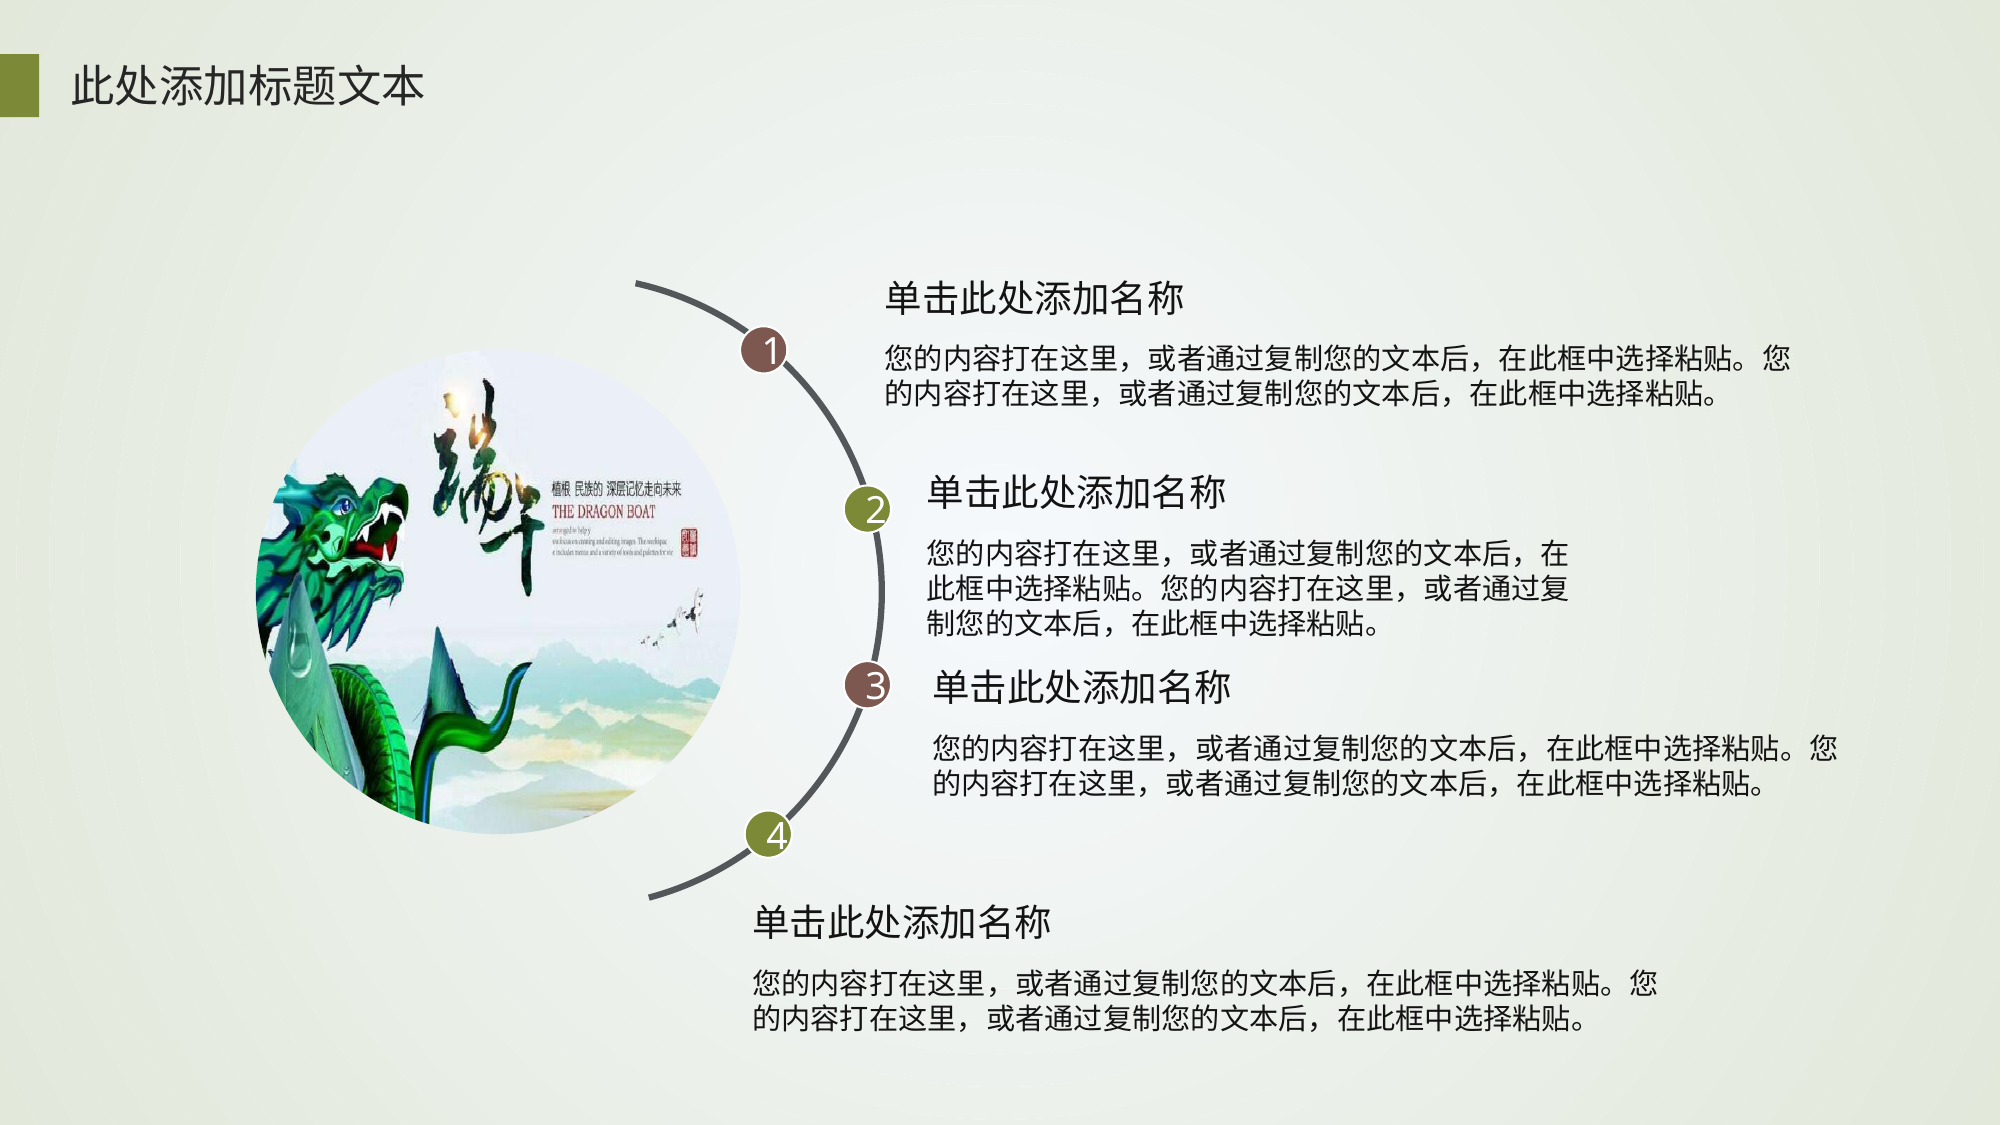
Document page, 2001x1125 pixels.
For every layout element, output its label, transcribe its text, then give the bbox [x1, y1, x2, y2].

text_box 您的内容打在这里，或者通过复制您的文本后，在此框中选择粘贴。您的内容打在这里，或者通过复制您的文本后，在此框中选择粘贴。 [917, 722, 1863, 808]
text_box [568, 282, 883, 899]
text_box 3 [842, 660, 893, 710]
text_box 单击此处添加名称 [917, 656, 1248, 717]
text_box 您的内容打在这里，或者通过复制您的文本后，在此框中选择粘贴。您的内容打在这里，或者通过复制您的文本后，在此框中选择粘贴。 [870, 333, 1815, 418]
text_box 您的内容打在这里，或者通过复制您的文本后，在此框中选择粘贴。您的内容打在这里，或者通过复制您的文本后，在此框中选择粘贴。 [737, 957, 1683, 1043]
text_box 单击此处添加名称 [870, 267, 1200, 327]
text_box 您的内容打在这里，或者通过复制您的文本后，在此框中选择粘贴。您的内容打在这里，或者通过复制您的文本后，在此框中选择粘贴。 [911, 528, 1603, 648]
text_box 4 [743, 809, 793, 859]
text_box [0, 53, 40, 118]
text_box 此处添加标题文本 [70, 58, 679, 112]
text_box [254, 348, 623, 836]
text_box 1 [739, 325, 789, 375]
text_box 2 [842, 484, 893, 534]
text_box 单击此处添加名称 [911, 461, 1242, 522]
text_box 单击此处添加名称 [737, 891, 1068, 952]
